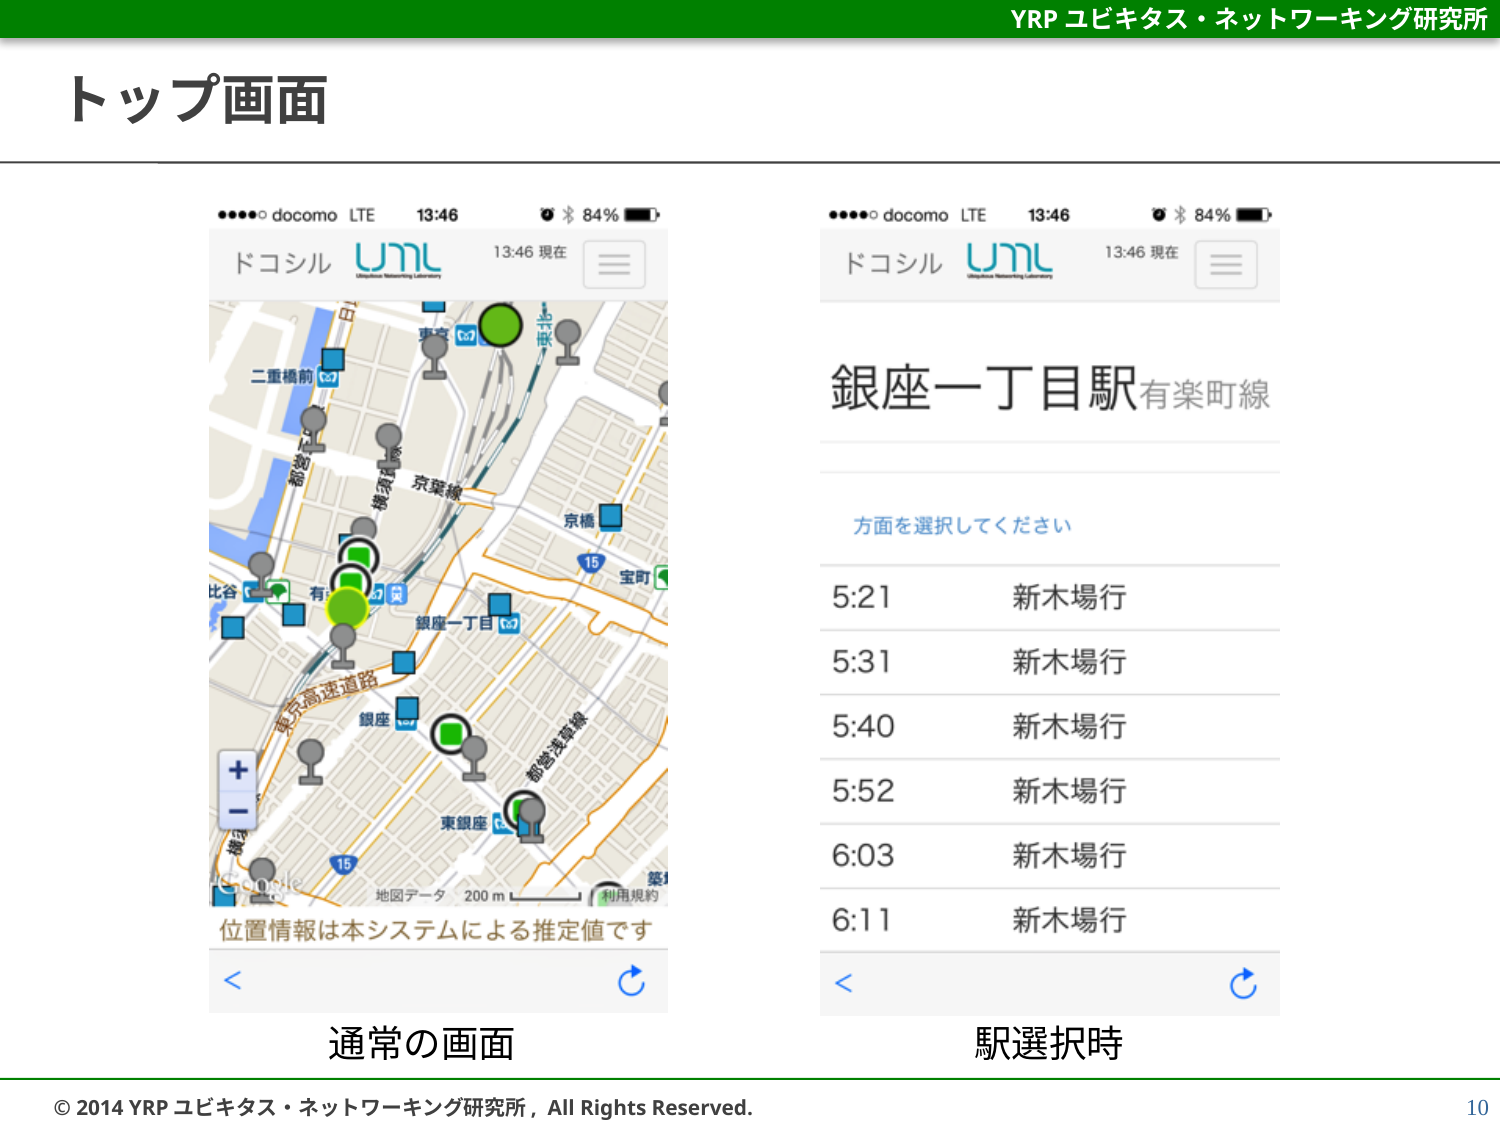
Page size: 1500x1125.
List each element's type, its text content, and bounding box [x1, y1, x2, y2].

picture [820, 200, 1280, 1017]
text_box 通常の画面 [313, 1024, 531, 1073]
picture [209, 200, 668, 1013]
title トップ画面 [58, 49, 1443, 146]
slide_number 10 [1438, 1082, 1500, 1125]
text_box 駅選択時 [959, 1028, 1140, 1073]
